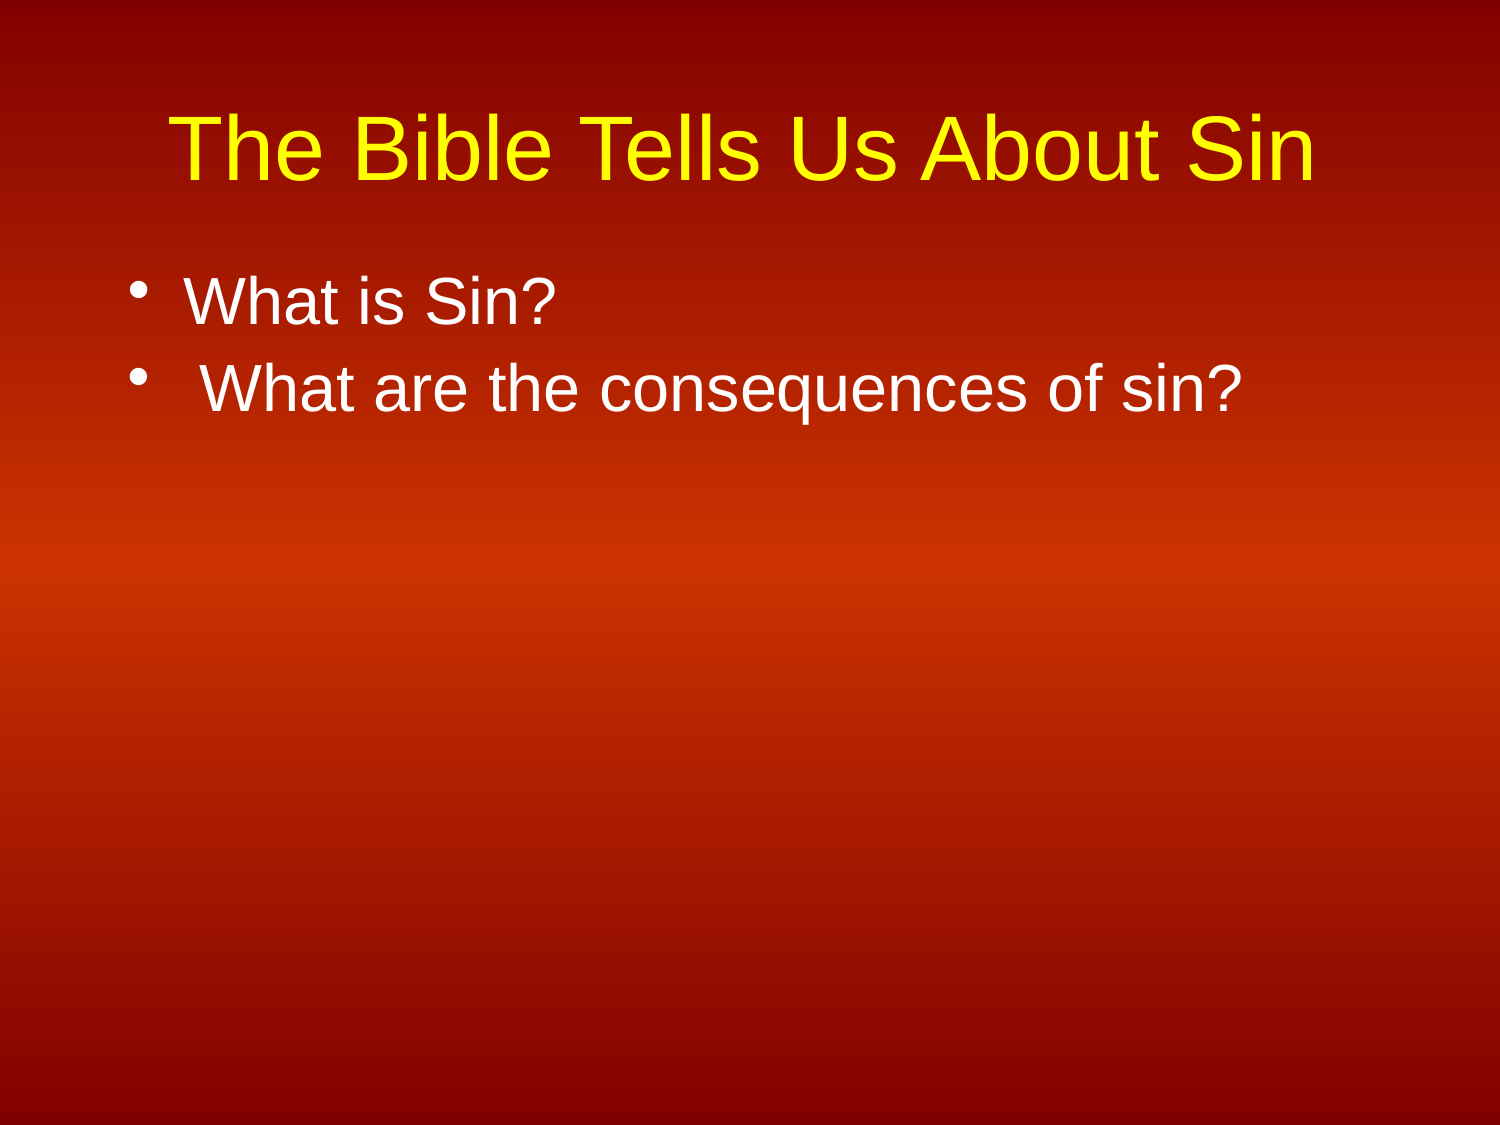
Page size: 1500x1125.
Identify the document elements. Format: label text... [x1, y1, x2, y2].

title The Bible Tells Us About Sin [50, 50, 1438, 238]
text_box What are the consequences of sin? [112, 337, 1413, 493]
list What is Sin? [112, 249, 1450, 338]
